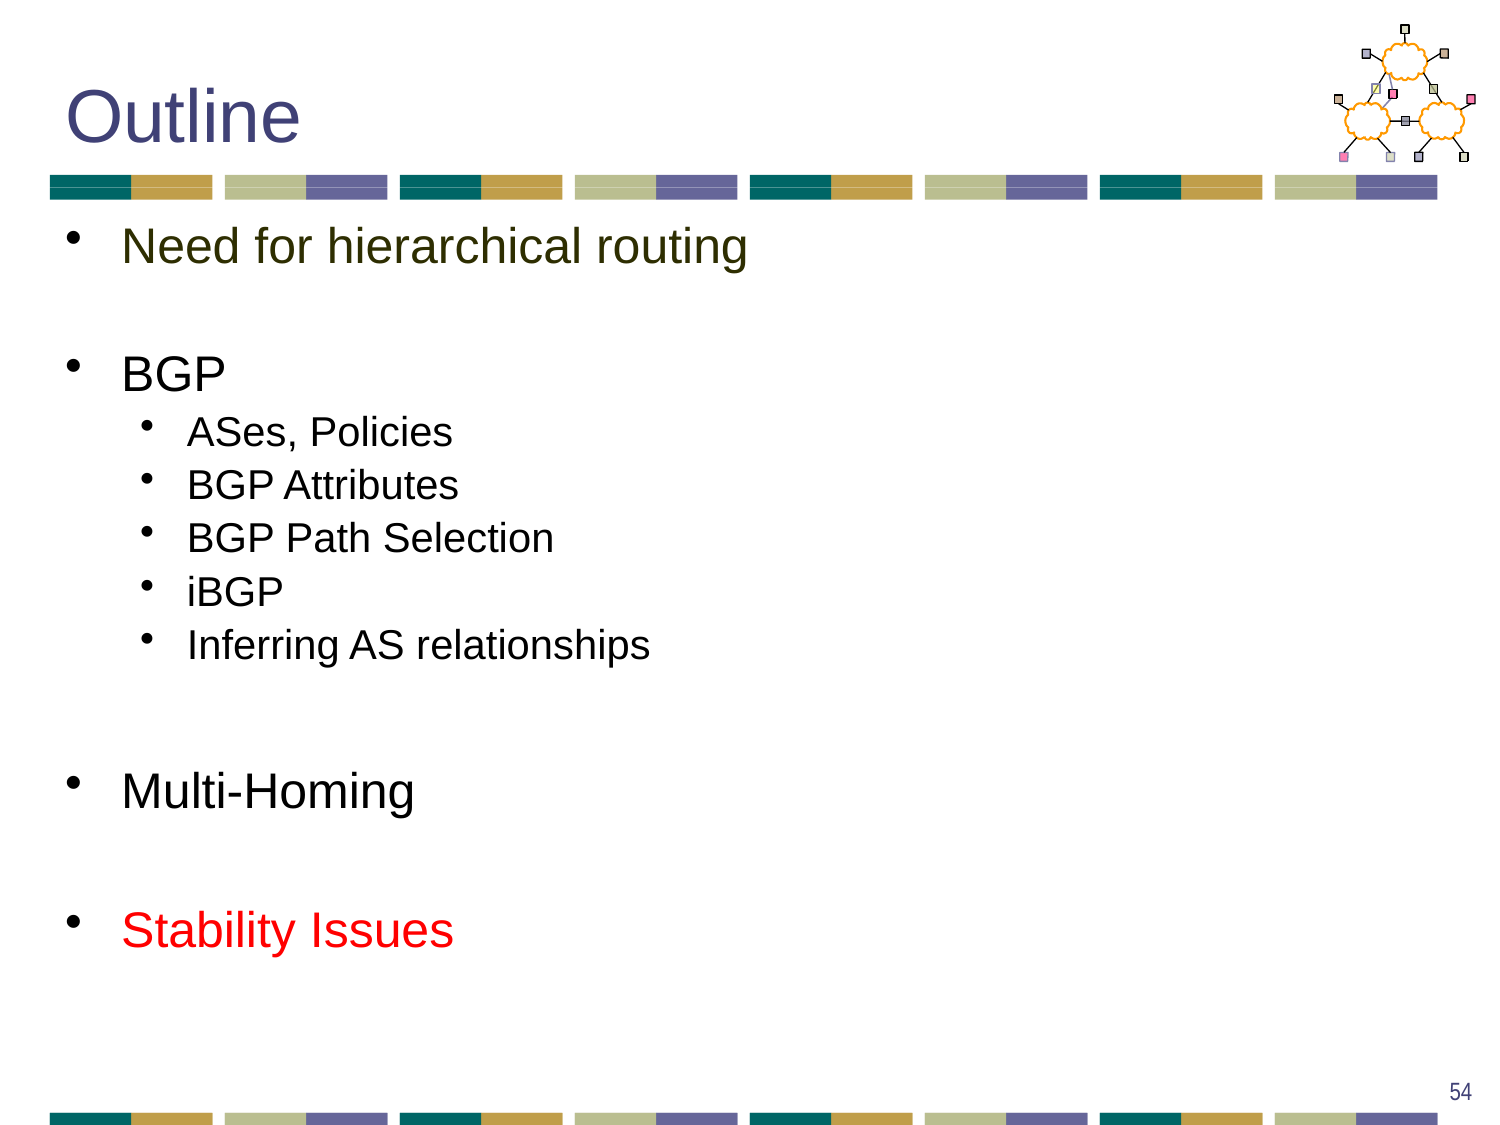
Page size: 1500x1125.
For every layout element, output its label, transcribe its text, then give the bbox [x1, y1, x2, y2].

list Need for hierarchical routing BGP ASes, Policies BGP Attributes BGP Path Selection iBGP Inferring AS relationships Multi-Homing Stability Issues [49, 212, 1438, 1001]
title Outline [49, 62, 1388, 163]
slide_number 54 [1174, 1037, 1488, 1113]
